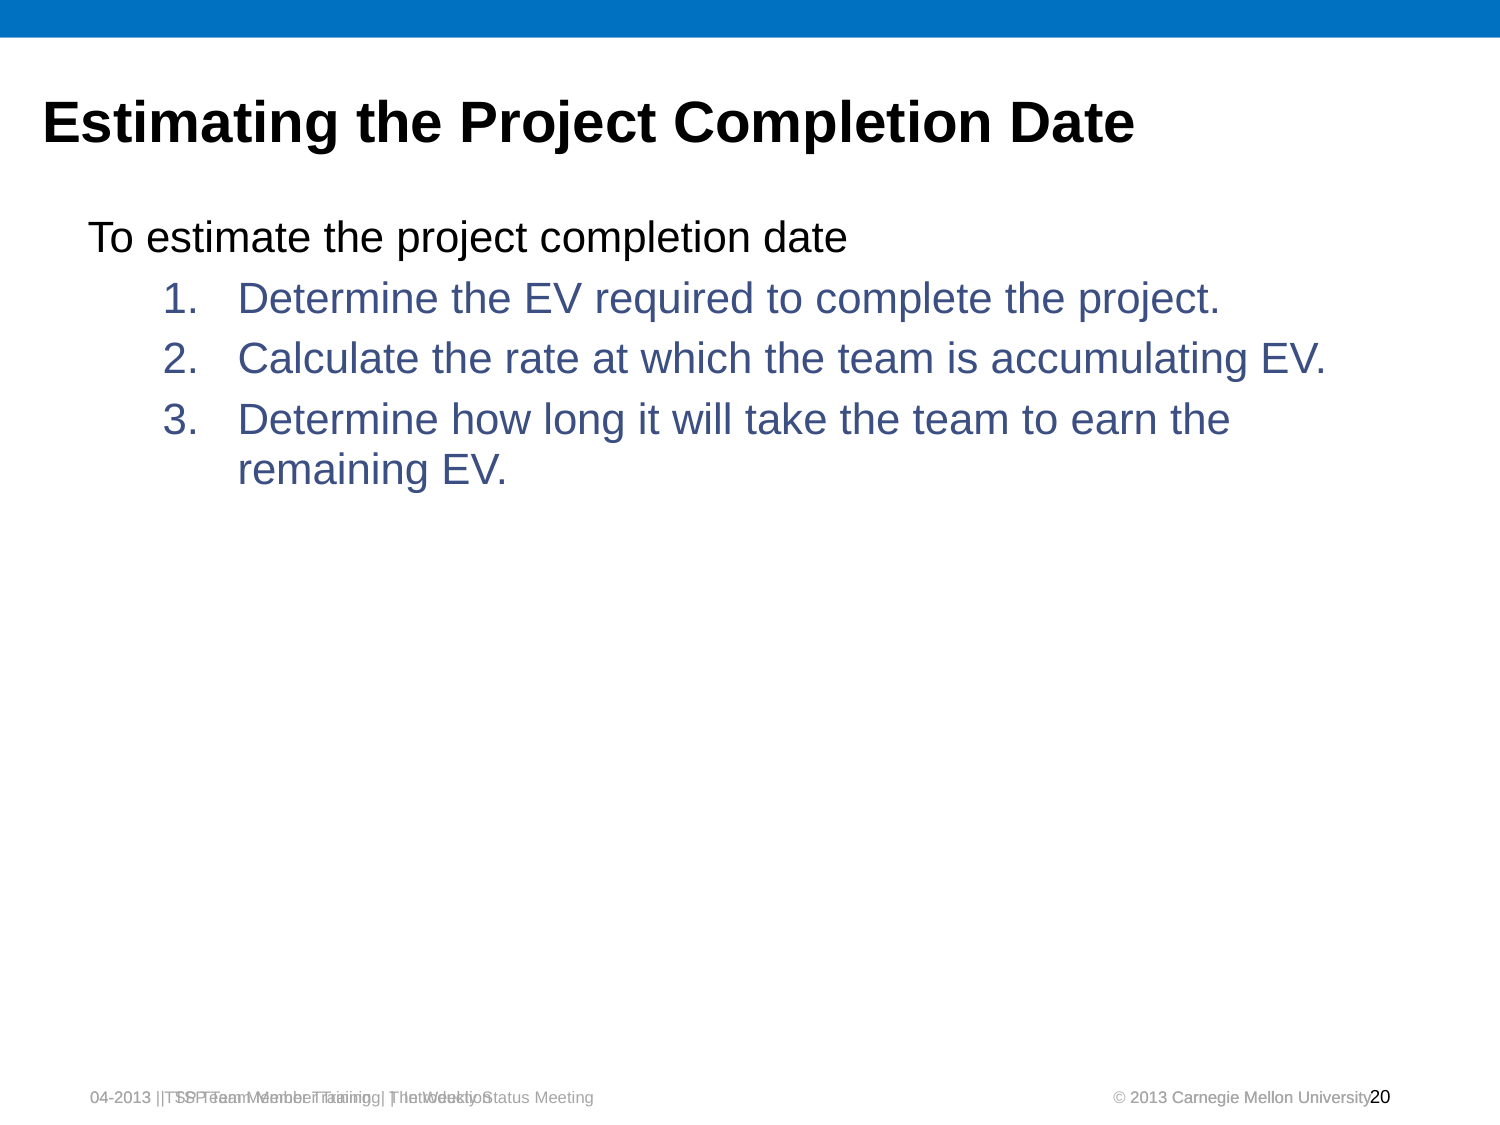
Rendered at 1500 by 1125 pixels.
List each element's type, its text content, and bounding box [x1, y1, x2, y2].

list To estimate the project completion date Determine the EV required to complete the project. Calculate the rate at which the team is accumulating EV. Determine how long it will take the team to earn the remaining EV. [87, 212, 1440, 1026]
title Estimating the Project Completion Date [41, 97, 1438, 155]
